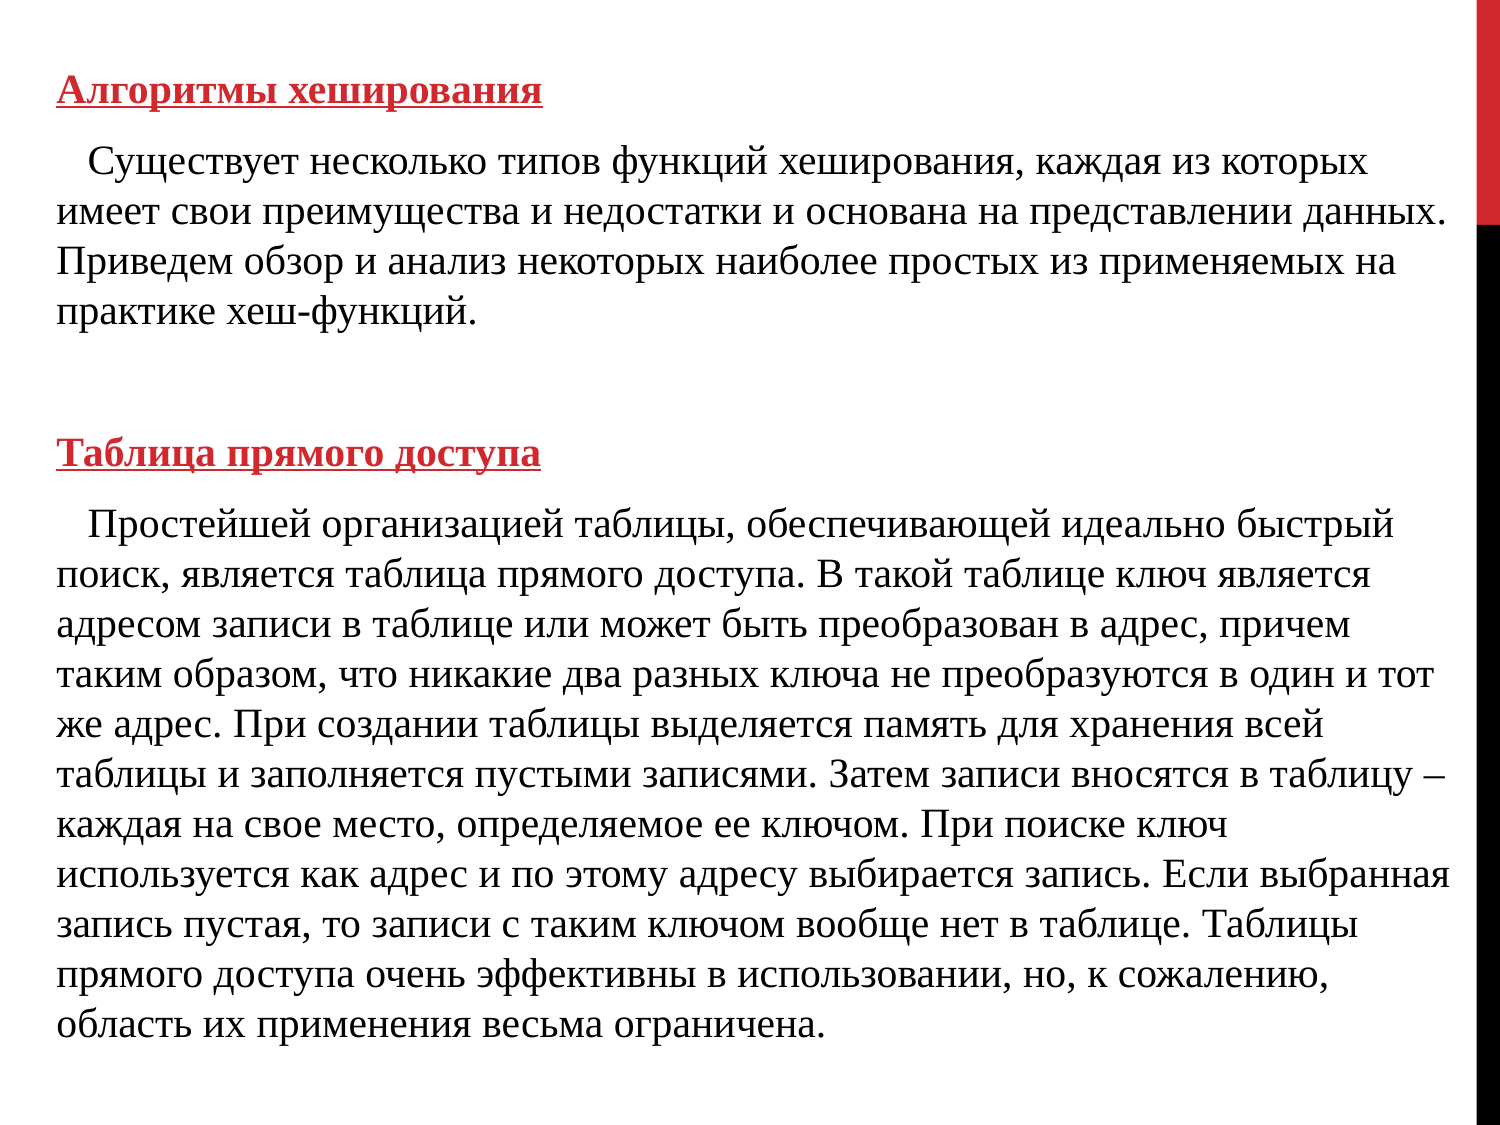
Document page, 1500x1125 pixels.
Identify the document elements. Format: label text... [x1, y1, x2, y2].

list Алгоритмы хеширования Существует несколько типов функций хеширования, каждая из которых имеет свои преимущества и недостатки и основана на представлении данных. Приведем обзор и анализ некоторых наиболее простых из применяемых на практике хеш-функций. Таблица прямого доступа Простейшей организацией таблицы, обеспечивающей идеально быстрый поиск, является таблица прямого доступа. В такой таблице ключ является адресом записи в таблице или может быть преобразован в адрес, причем таким образом, что никакие два разных ключа не преобразуются в один и тот же адрес. При создании таблицы выделяется память для хранения всей таблицы и заполняется пустыми записями. Затем записи вносятся в таблицу – каждая на свое место, определяемое ее ключом. При поиске ключ используется как адрес и по этому адресу выбирается запись. Если выбранная запись пустая, то записи с таким ключом вообще нет в таблице. Таблицы прямого доступа очень эффективны в использовании, но, к сожалению, область их применения весьма ограничена. [41, 54, 1471, 1059]
